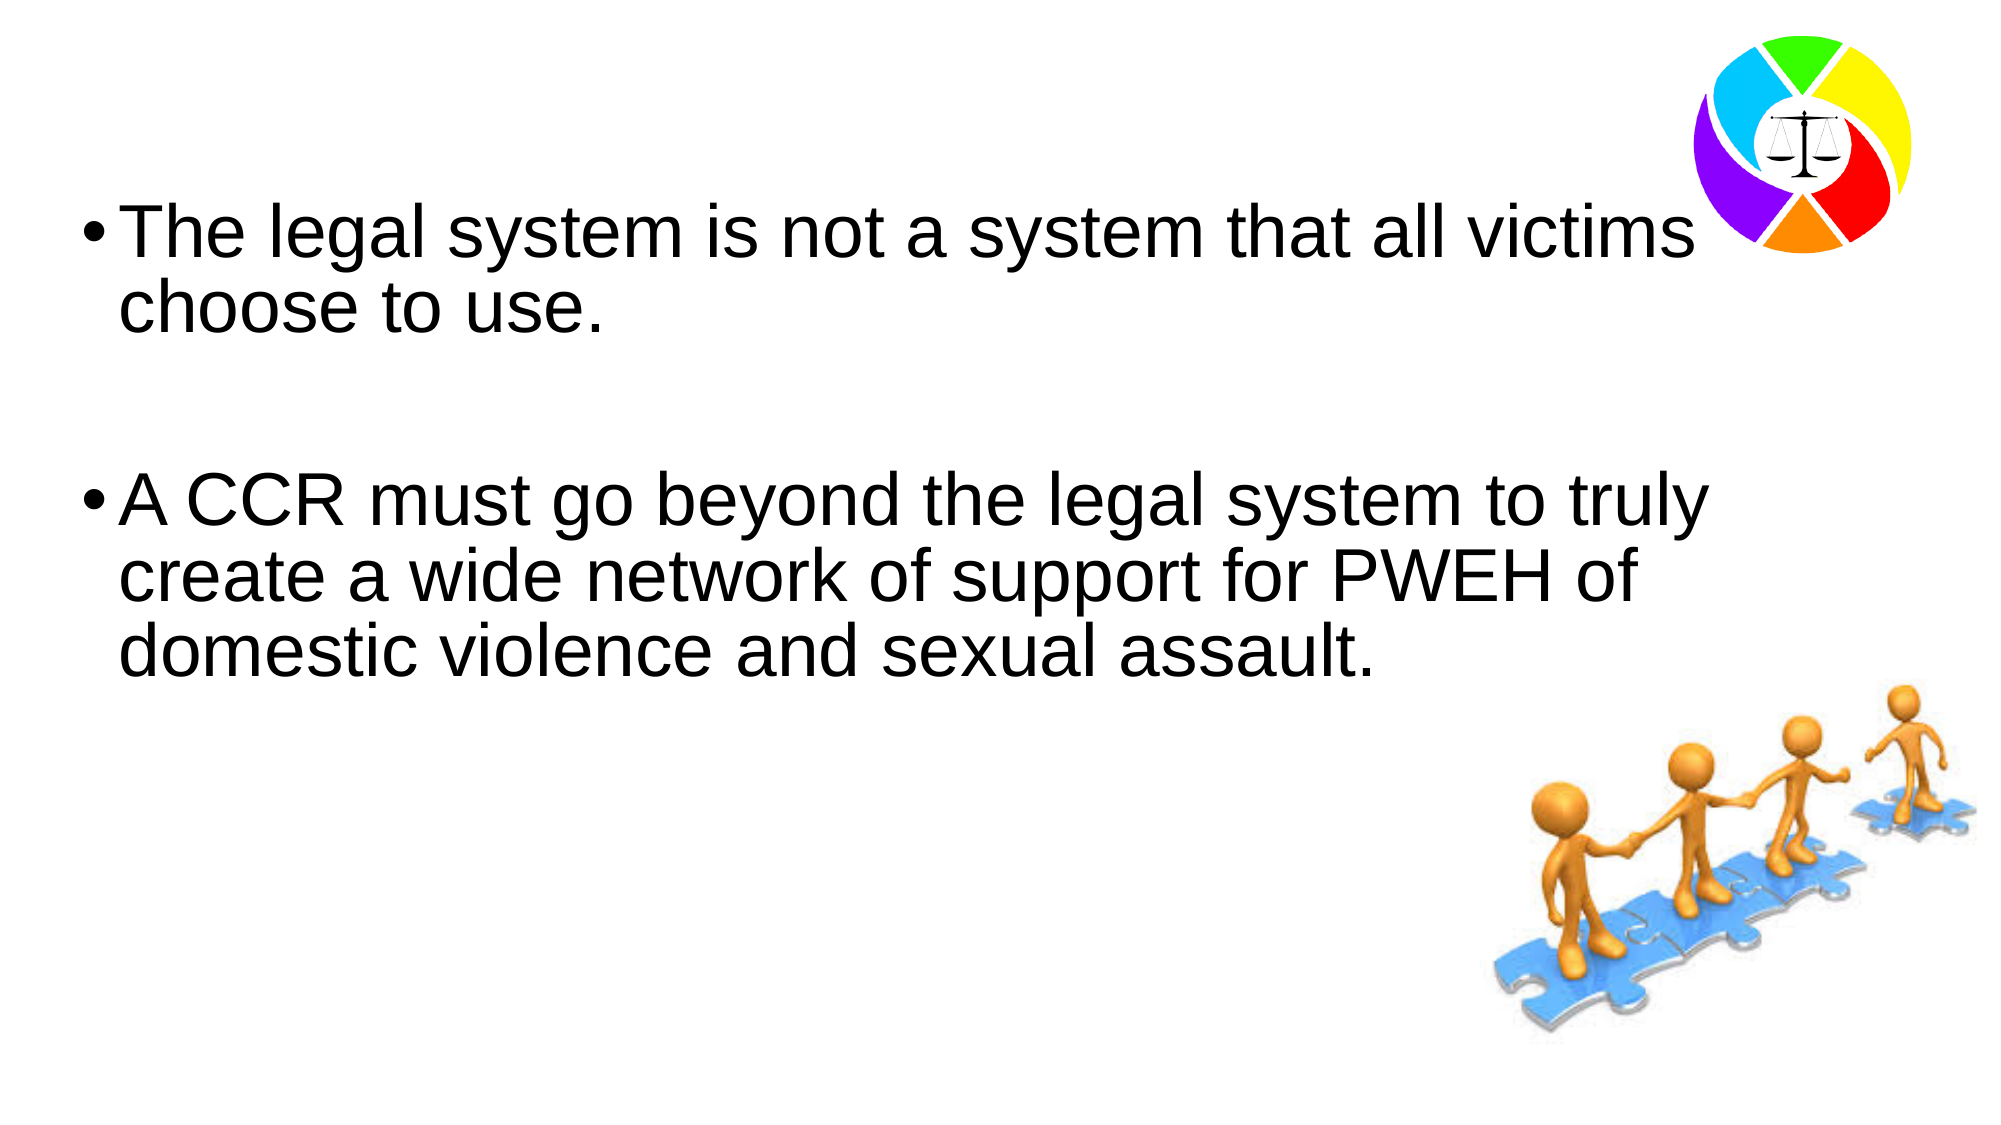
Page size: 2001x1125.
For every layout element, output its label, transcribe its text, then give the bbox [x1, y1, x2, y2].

picture [1464, 663, 2000, 1065]
picture [1659, 0, 1948, 288]
list The legal system is not a system that all victims choose to use. A CCR must go beyond the legal system to truly create a wide network of support for PWEH of domestic violence and sexual assault. [66, 189, 1792, 832]
